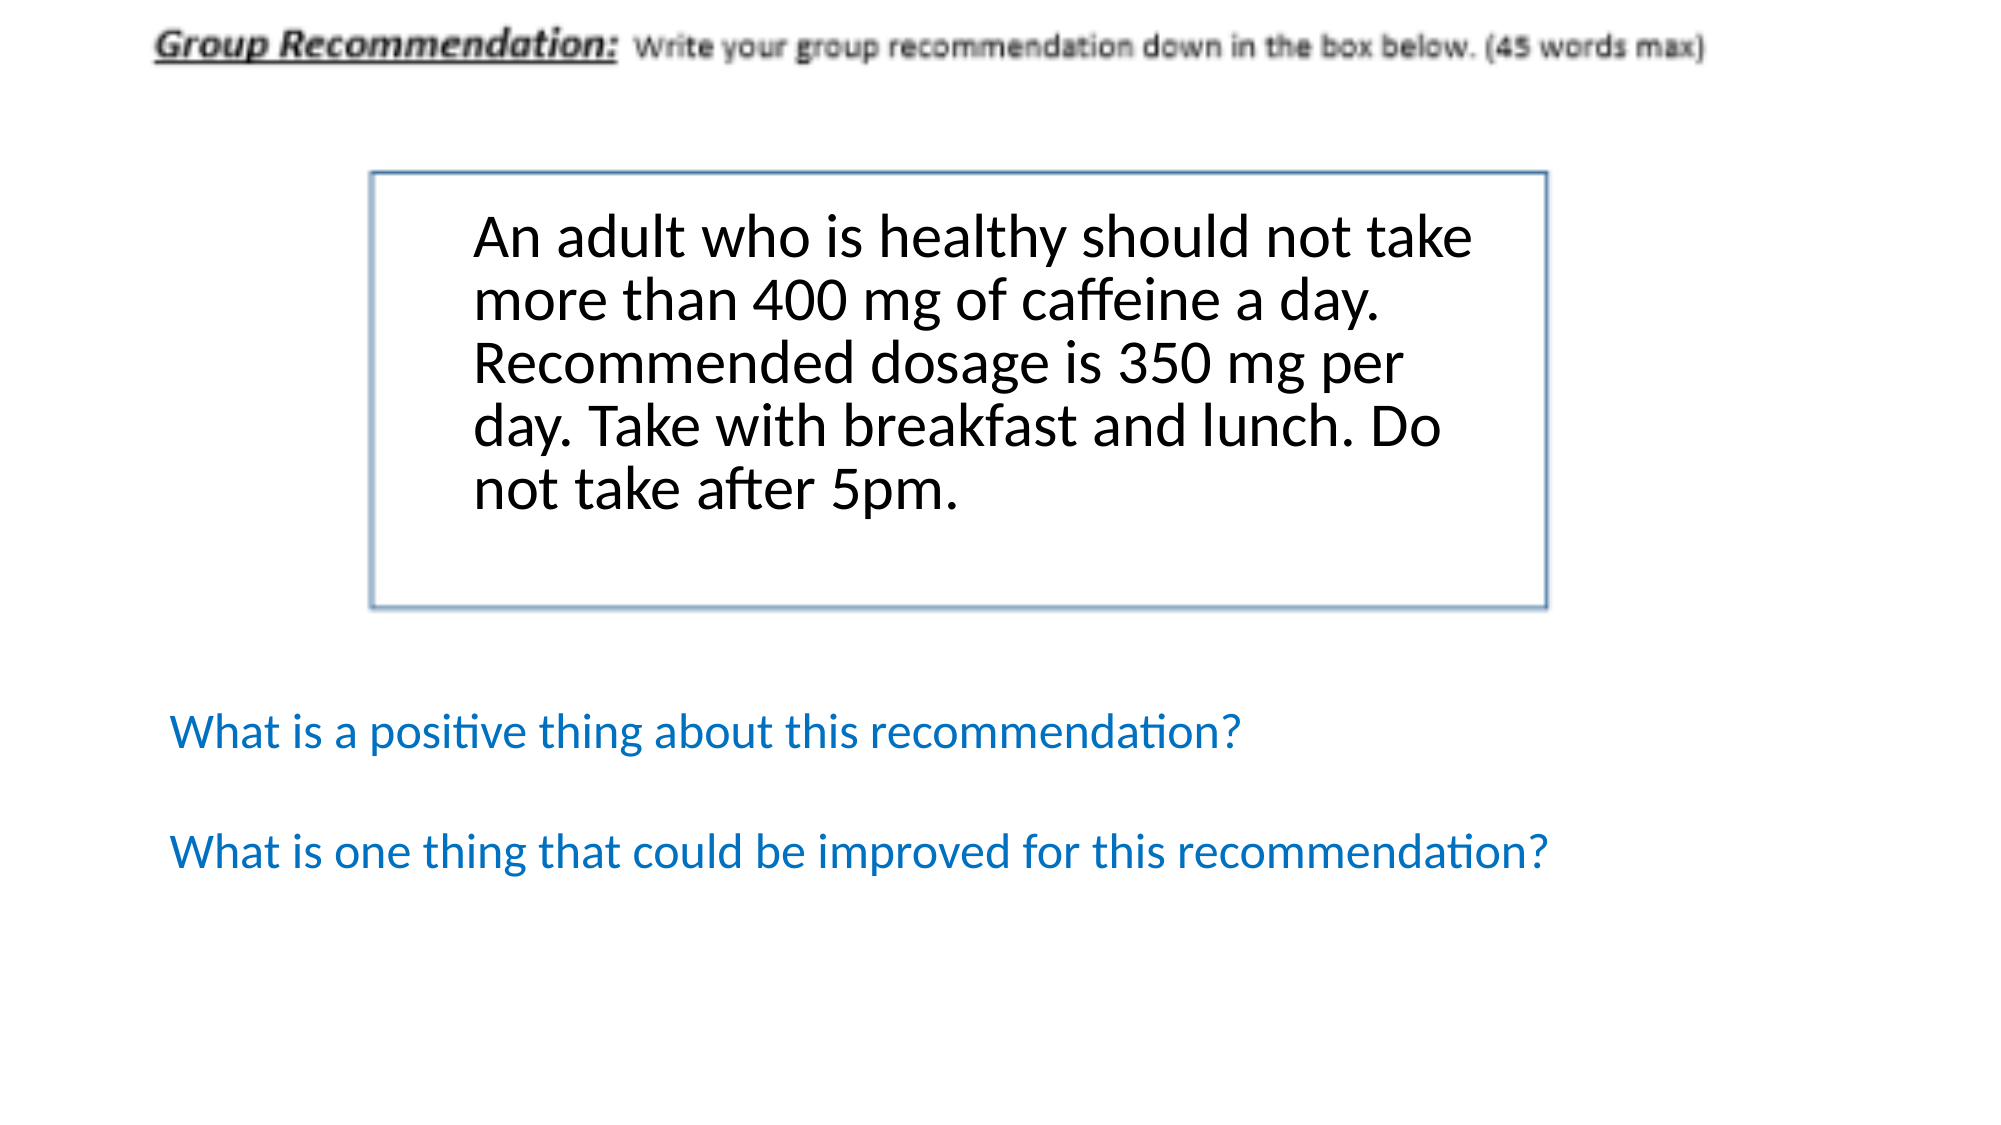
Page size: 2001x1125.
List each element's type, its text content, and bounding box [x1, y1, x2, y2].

picture [134, 0, 1807, 647]
text_box What is a positive thing about this recommendation? What is one thing that could be improved for this recommendation? [154, 691, 1688, 887]
